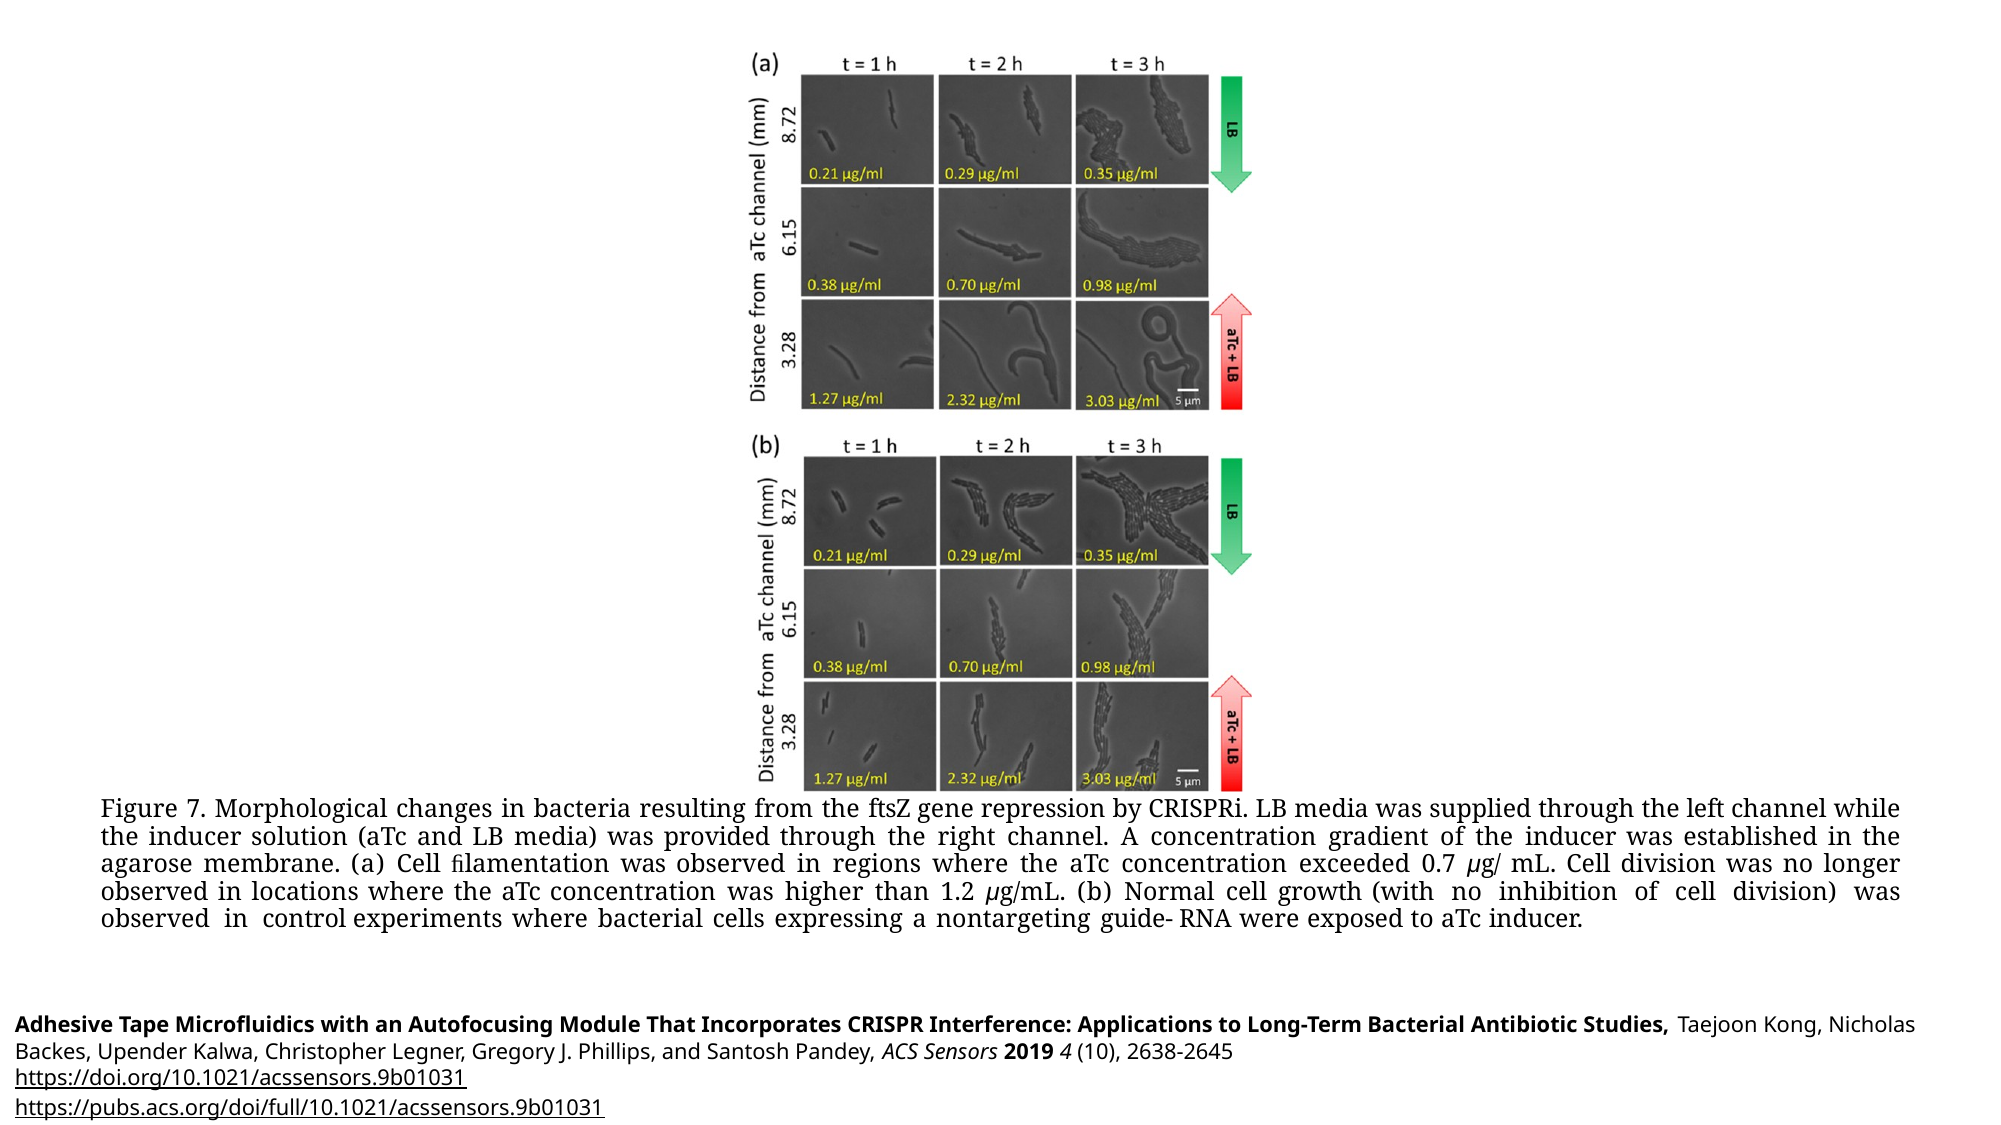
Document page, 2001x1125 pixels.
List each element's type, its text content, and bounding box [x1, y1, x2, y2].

text_box Figure 7. Morphological changes in bacteria resulting from the ftsZ gene repression by CRISPRi. LB media was supplied through the left channel while the inducer solution (aTc and LB media) was provided through the right channel. A concentration gradient of the inducer was established in the agarose membrane. (a) Cell ﬁlamentation was observed in regions where the aTc concentration exceeded 0.7 μg/ mL. Cell division was no longer observed in locations where the aTc concentration was higher than 1.2 μg/mL. (b) Normal cell growth (with no inhibition of cell division) was observed in control experiments where bacterial cells expressing a nontargeting guide- RNA were exposed to aTc inducer. [98, 791, 1902, 934]
picture [748, 52, 1252, 792]
text_box Adhesive Tape Microfluidics with an Autofocusing Module That Incorporates CRISPR Interference: Applications to Long-Term Bacterial Antibiotic Studies, Taejoon Kong, Nicholas Backes, Upender Kalwa, Christopher Legner, Gregory J. Phillips, and Santosh Pandey, ACS Sensors 2019 4 (10), 2638-2645 https://doi.org/10.1021/acssensors.9b01031 https://pubs.acs.org/doi/full/10.1021/acssensors.9b01031 [0, 1003, 2000, 1125]
